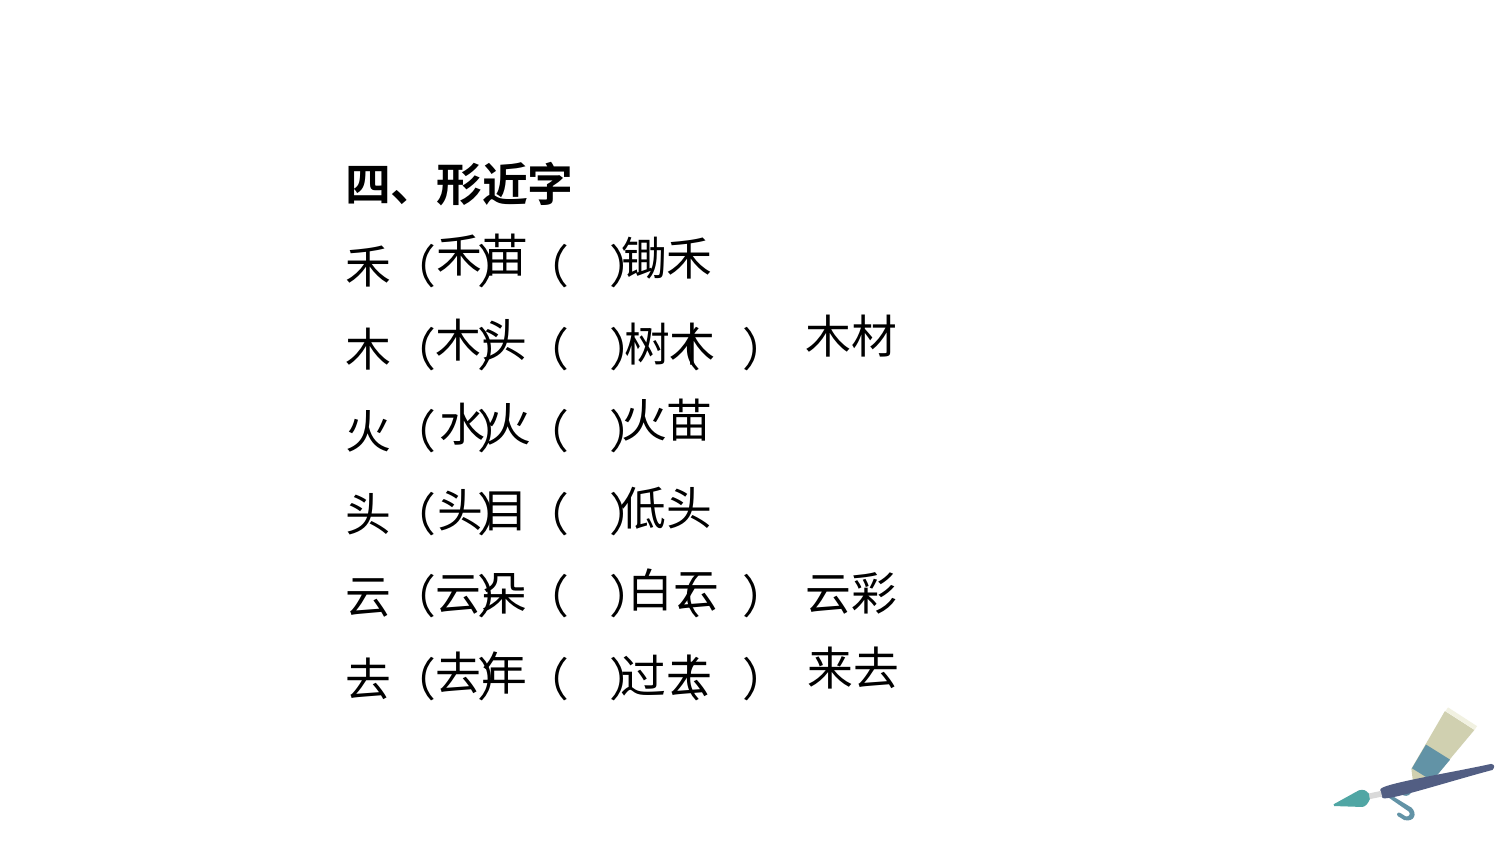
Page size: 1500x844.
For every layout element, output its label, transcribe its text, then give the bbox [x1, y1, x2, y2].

text_box 云朵 [421, 557, 543, 627]
text_box 水火 [424, 388, 546, 459]
text_box 木材 [790, 300, 912, 370]
text_box 树木 [609, 308, 731, 379]
text_box 白云 [612, 554, 734, 624]
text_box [1358, 708, 1481, 844]
text_box 头目 [422, 473, 544, 544]
text_box 火苗 [606, 384, 728, 455]
text_box 锄禾 [606, 221, 728, 292]
text_box 四、形近字 禾（ ）（ ） 木（ ）（ ）（ ） 火（ ）（ ） 头（ ）（ ） 云（ ）（ ）（ ） 去（ ）（ ）（ ） [330, 120, 1354, 713]
text_box 低头 [606, 471, 728, 542]
text_box 去年 [421, 637, 543, 708]
text_box 云彩 [791, 557, 913, 627]
text_box 木头 [421, 304, 543, 374]
text_box 来去 [792, 632, 914, 703]
text_box 禾苗 [421, 218, 543, 289]
text_box 过去 [606, 639, 728, 710]
